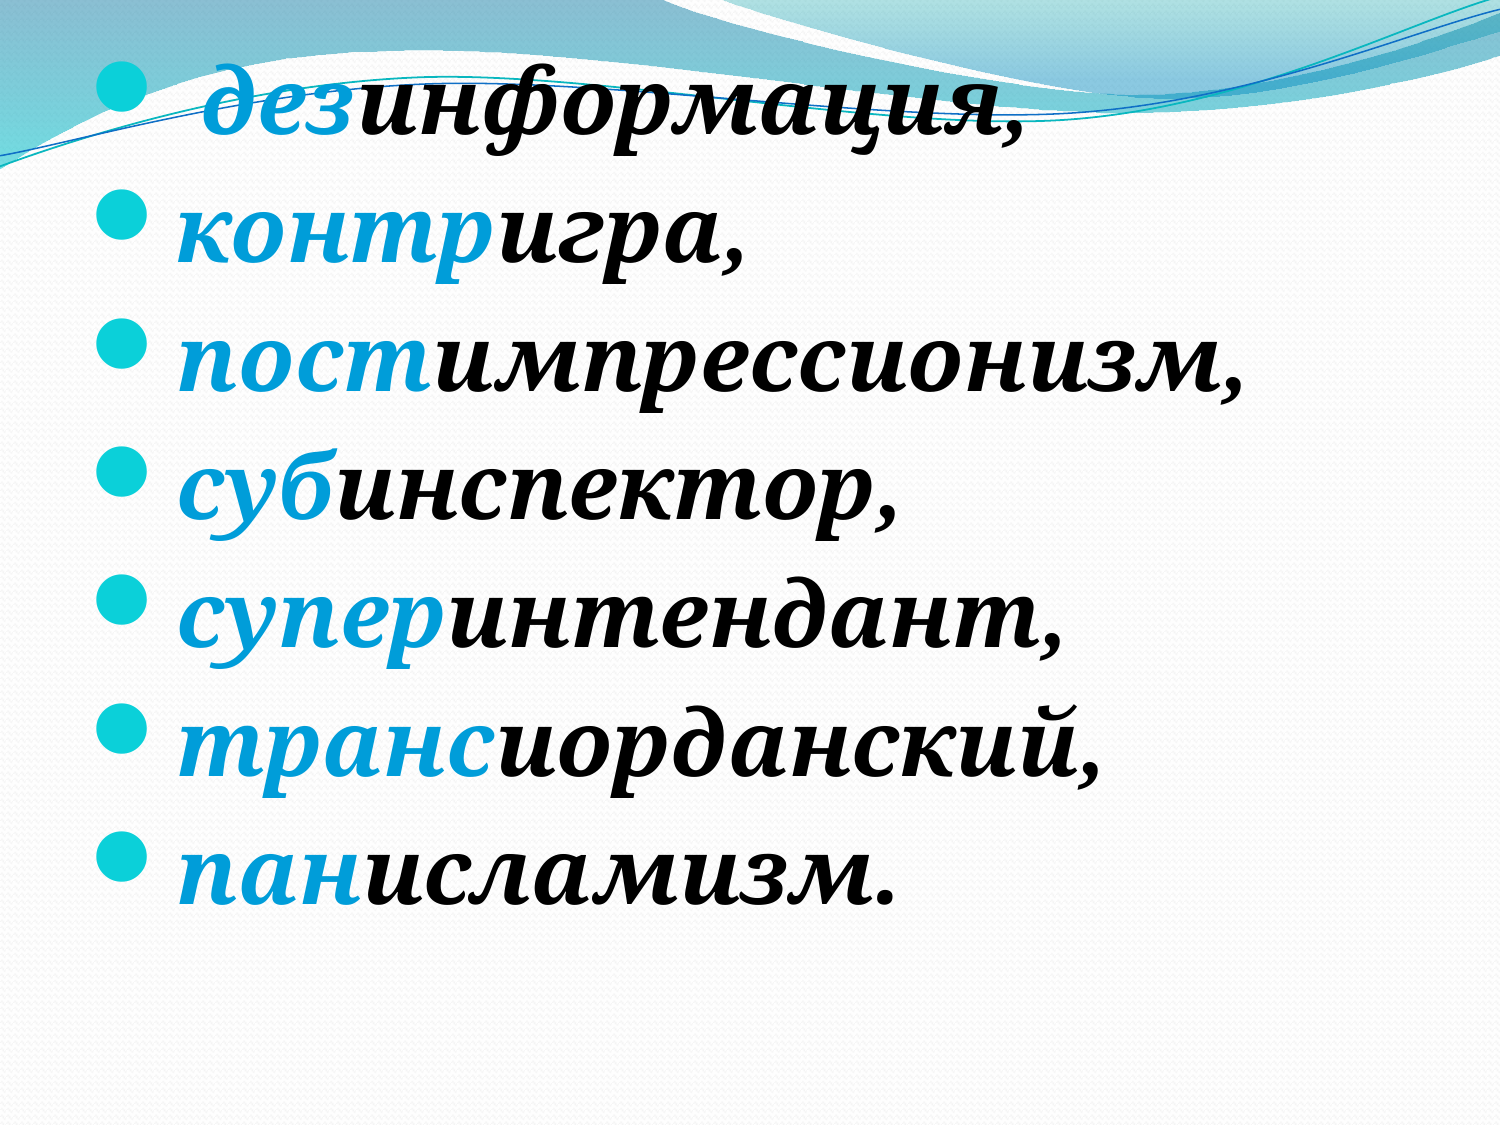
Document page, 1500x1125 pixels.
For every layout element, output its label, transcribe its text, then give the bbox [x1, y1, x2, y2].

list дезинформация, контригра, постимпрессионизм, субинспектор, суперинтендант, трансиорданский, панисламизм. [75, 35, 1425, 1005]
